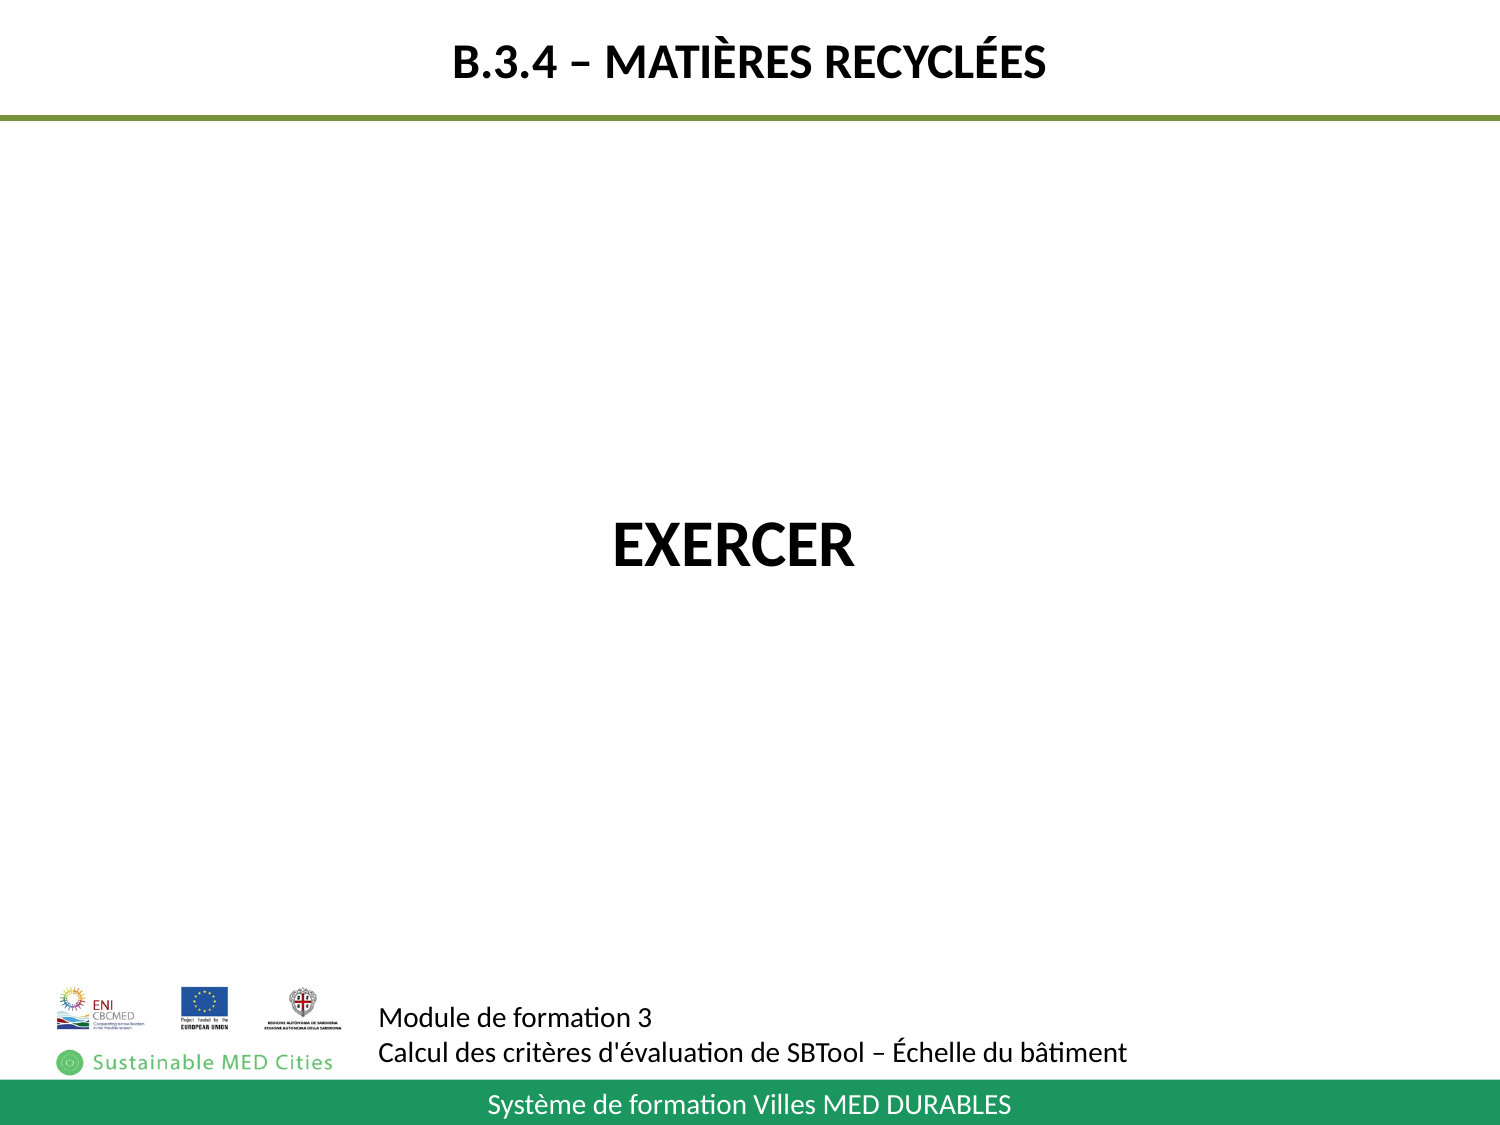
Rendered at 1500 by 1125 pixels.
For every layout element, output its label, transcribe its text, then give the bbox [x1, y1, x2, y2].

title B.3.4 – MATIÈRES RECYCLÉES [0, 0, 1500, 119]
list EXERCER [43, 262, 1425, 944]
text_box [0, 972, 1500, 1125]
